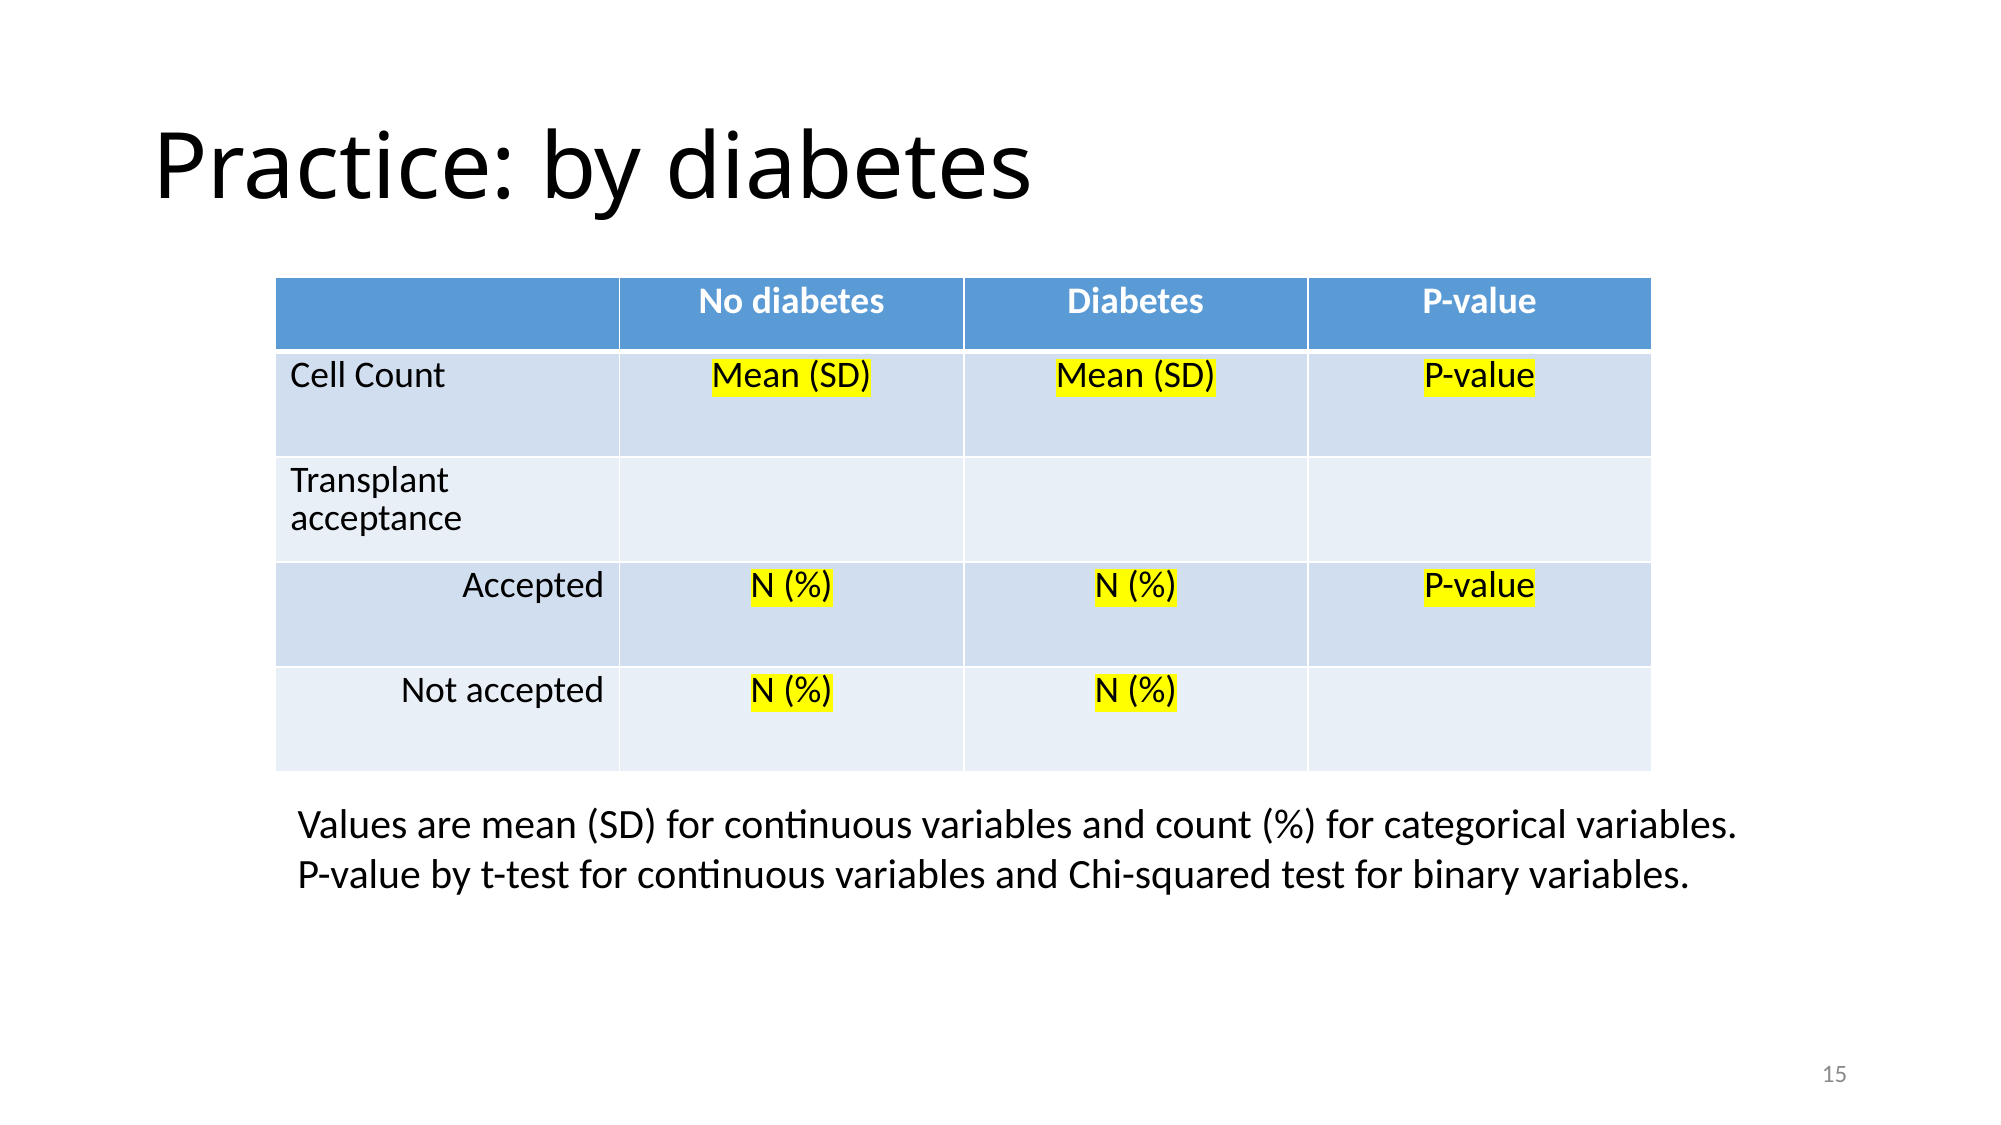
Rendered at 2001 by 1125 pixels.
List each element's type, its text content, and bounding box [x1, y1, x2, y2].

text_box Values are mean (SD) for continuous variables and count (%) for categorical variables. P-value by t-test for continuous variables and Chi-squared test for binary variables. [282, 789, 1763, 905]
table_cell Mean (SD) [620, 354, 963, 456]
table_header P-value [1309, 278, 1651, 349]
table_header No diabetes [620, 278, 963, 349]
table_cell [620, 458, 963, 561]
table_cell P-value [1309, 354, 1651, 456]
table_cell N (%) [965, 668, 1307, 771]
table_cell P-value [1309, 563, 1651, 666]
table_header [276, 278, 619, 349]
table_cell Cell Count [276, 354, 619, 456]
table_header Diabetes [965, 278, 1307, 349]
table_cell [1309, 458, 1651, 561]
table_cell [1309, 668, 1651, 771]
table_cell N (%) [620, 668, 963, 771]
table_cell Not accepted [276, 668, 619, 771]
table_cell Accepted [276, 563, 619, 666]
title Practice: by diabetes [137, 59, 1863, 278]
slide_number 14 [1412, 1042, 1863, 1103]
table_cell N (%) [620, 563, 963, 666]
table_cell [965, 458, 1307, 561]
table_cell Transplant acceptance [276, 458, 619, 561]
table_cell N (%) [965, 563, 1307, 666]
table_cell Mean (SD) [965, 354, 1307, 456]
